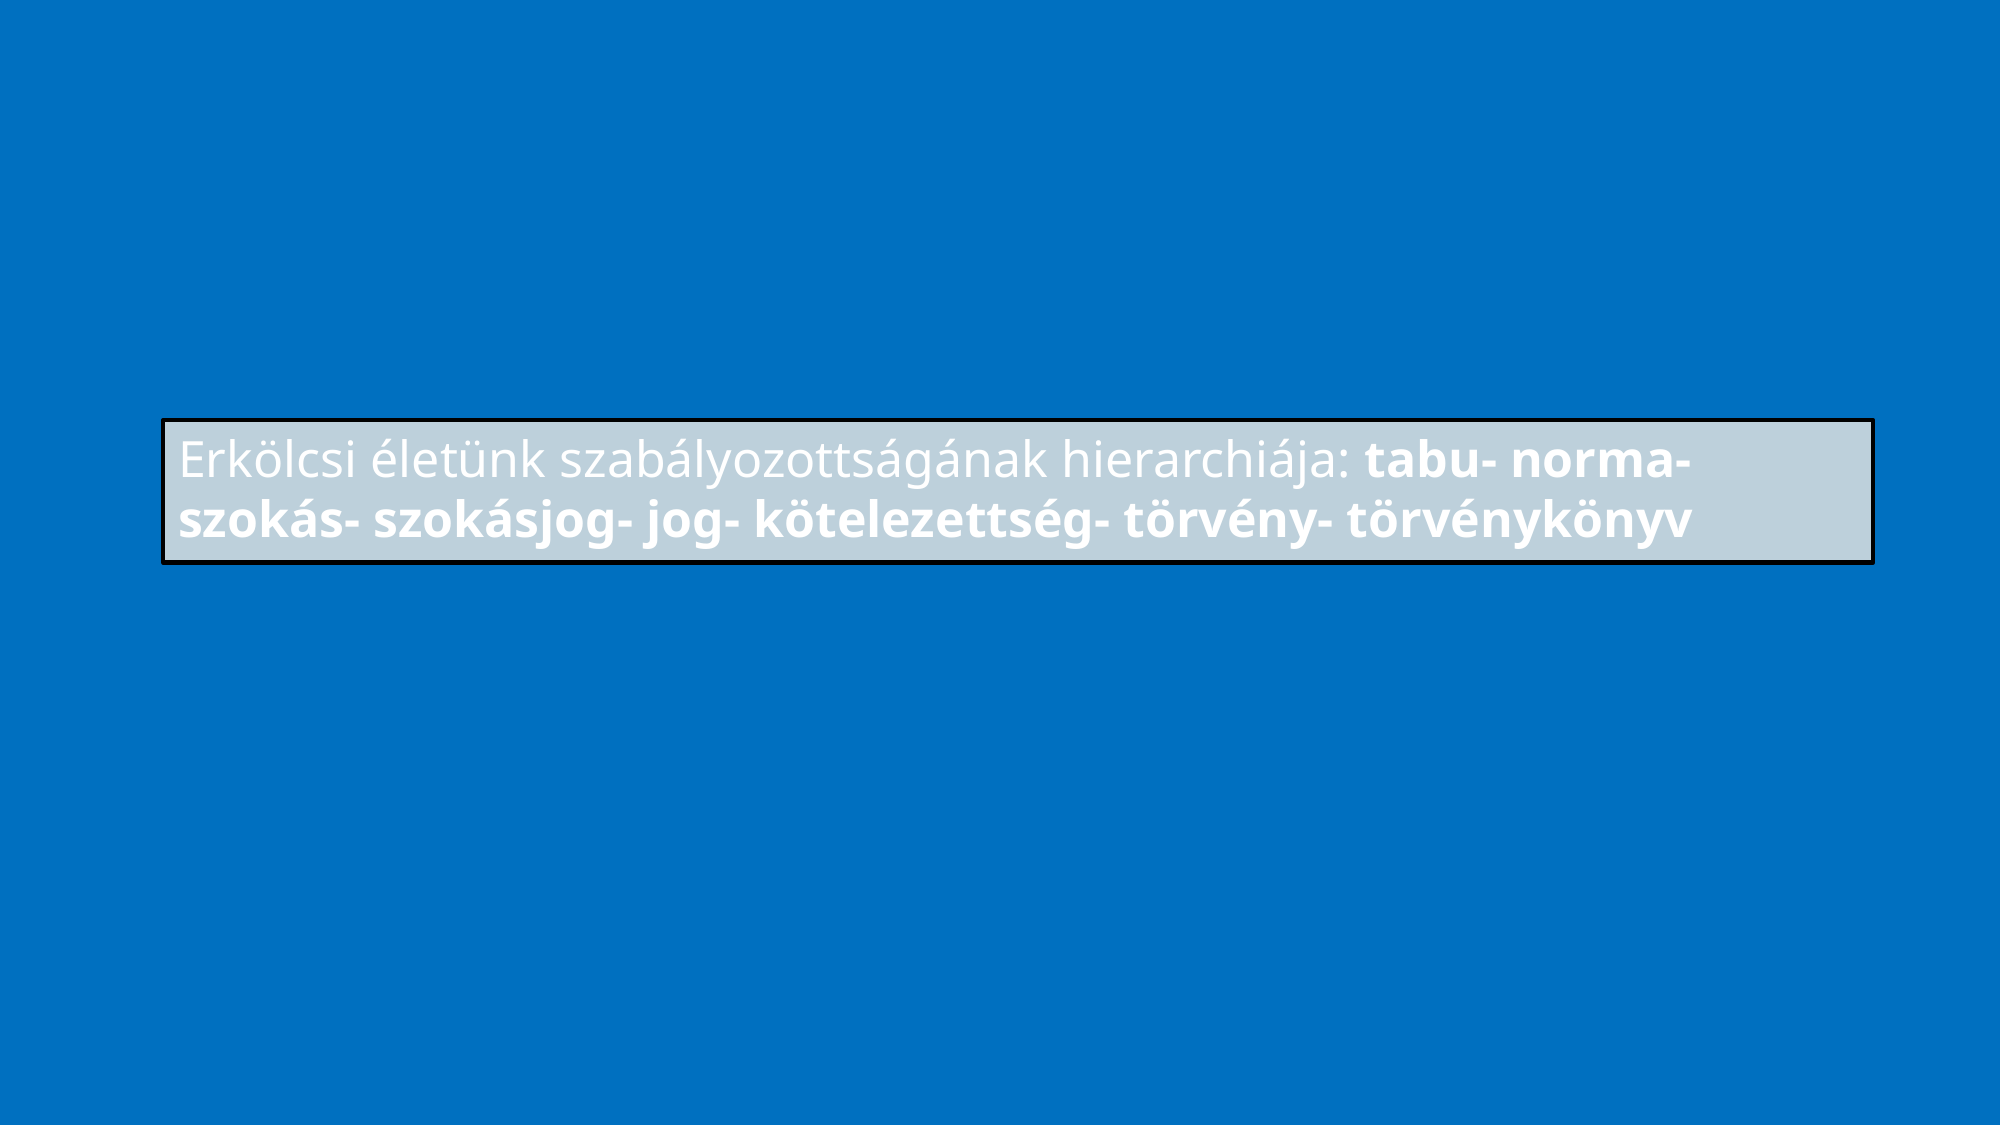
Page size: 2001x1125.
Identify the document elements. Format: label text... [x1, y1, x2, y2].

list Erkölcsi életünk szabályozottságának hierarchiája: tabu- norma- szokás- szokásjog- jog- kötelezettség- törvény- törvénykönyv [163, 420, 1874, 563]
